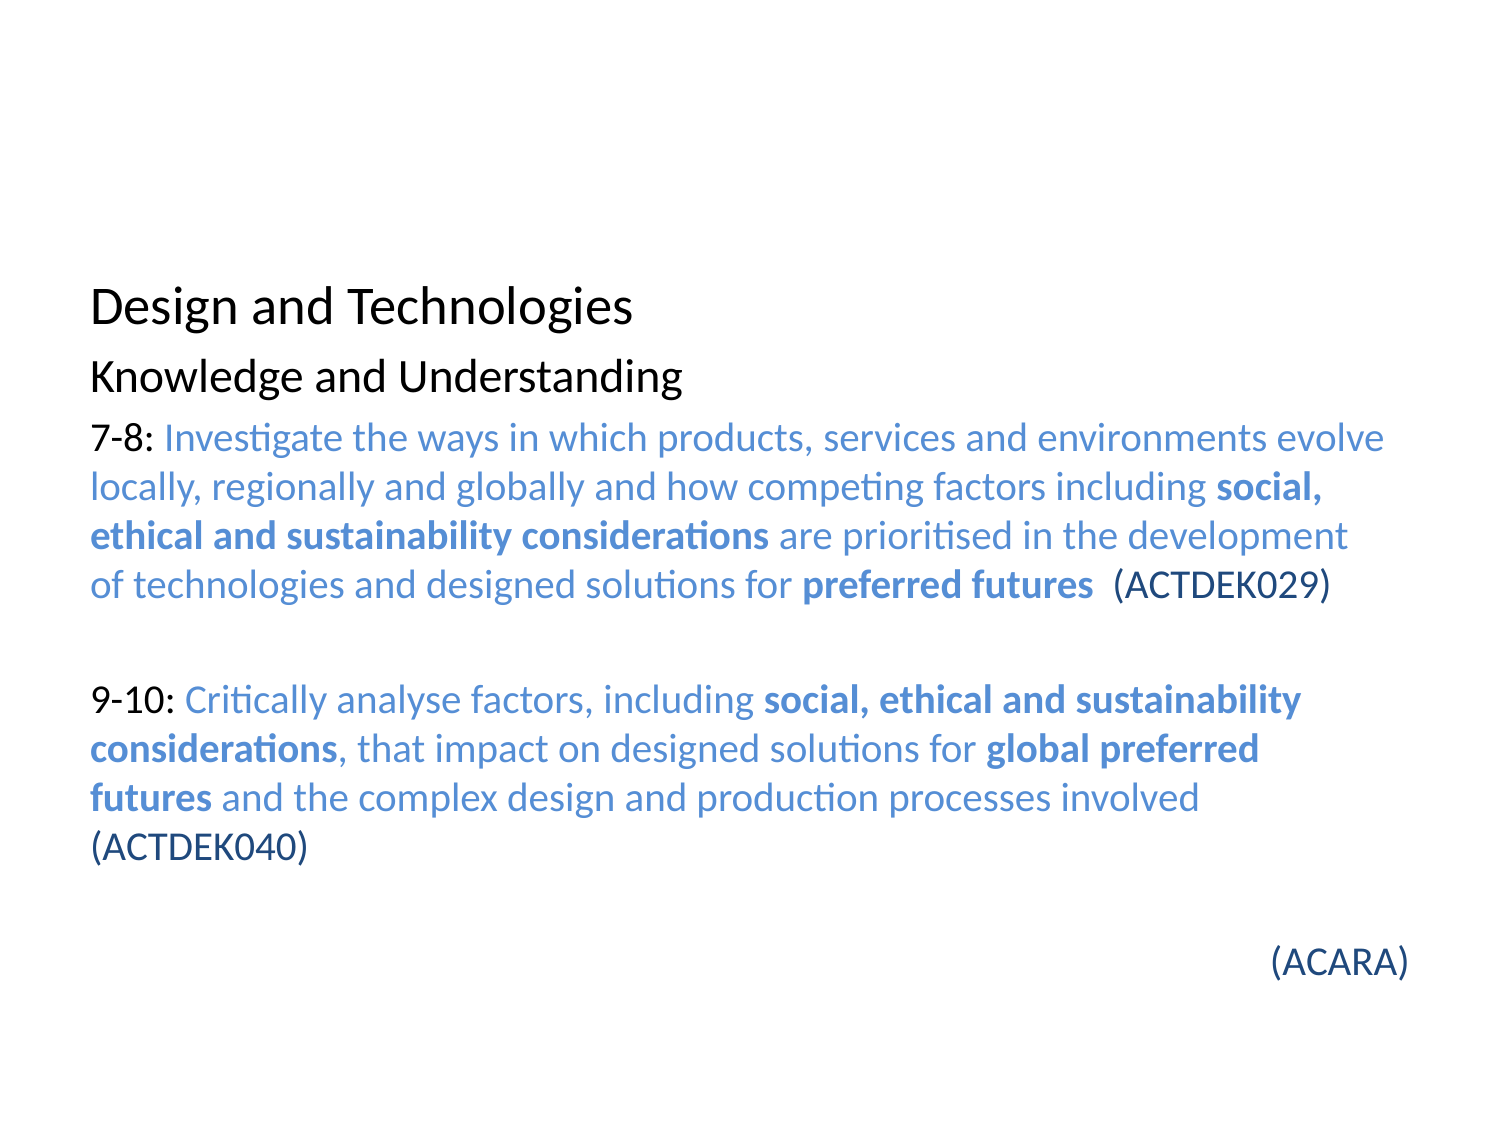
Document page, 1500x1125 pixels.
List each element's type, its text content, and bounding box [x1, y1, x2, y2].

list Design and Technologies Knowledge and Understanding 7-8: Investigate the ways in which products, services and environments evolve locally, regionally and globally and how competing factors including social, ethical and sustainability considerations are prioritised in the development of technologies and designed solutions for preferred futures (ACTDEK029) 9-10: Critically analyse factors, including social, ethical and sustainability considerations, that impact on designed solutions for global preferred futures and the complex design and production processes involved (ACTDEK040) (ACARA) [75, 262, 1425, 1005]
